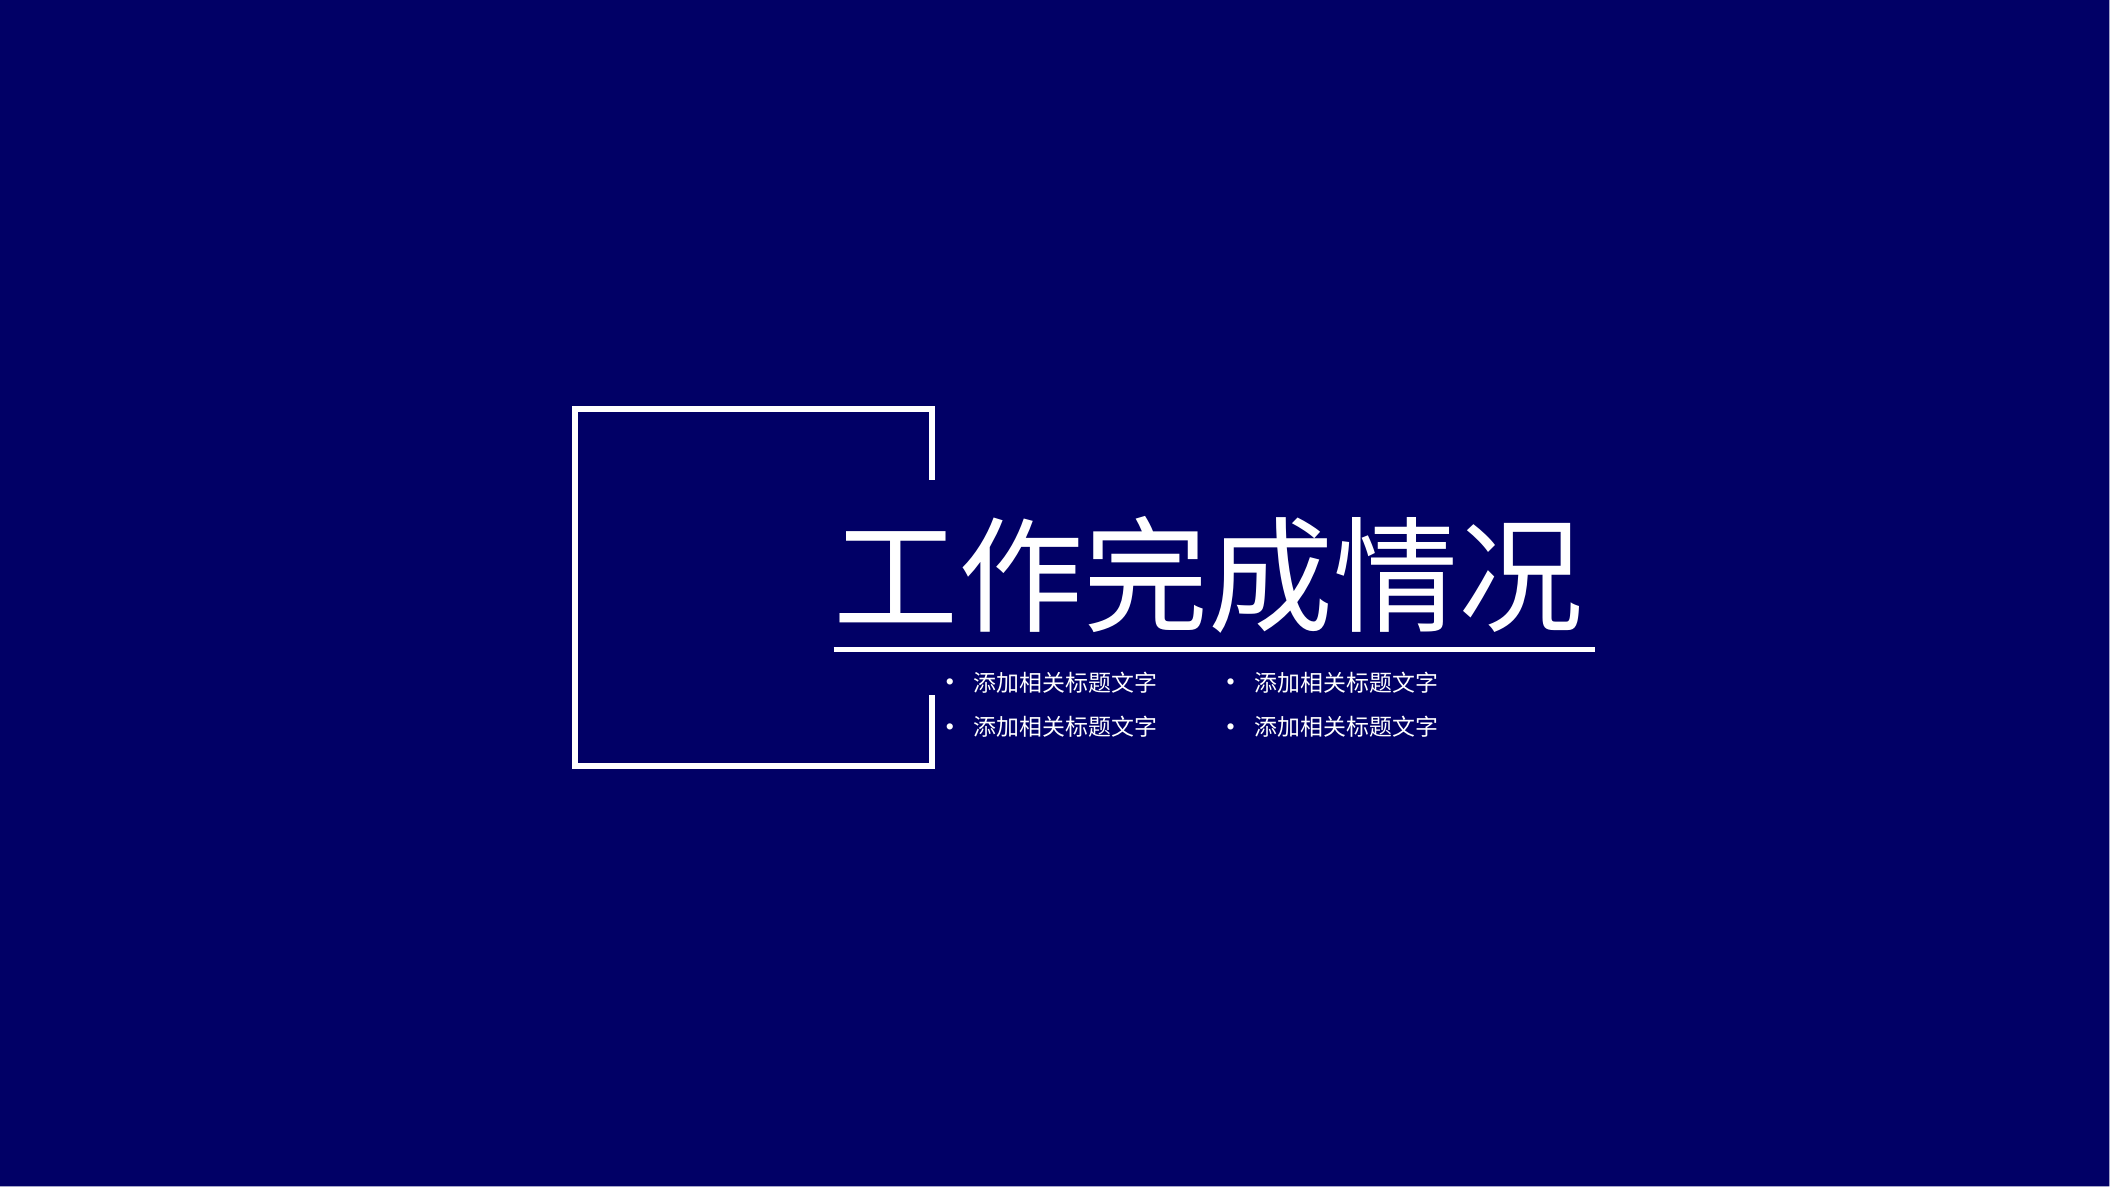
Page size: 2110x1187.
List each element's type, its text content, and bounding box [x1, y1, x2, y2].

text_box [574, 408, 933, 767]
text_box [0, 0, 2110, 1187]
text_box 添加相关标题文字 [1211, 660, 1454, 703]
text_box 添加相关标题文字 [1211, 705, 1454, 748]
text_box 添加相关标题文字 [931, 705, 1173, 748]
text_box 添加相关标题文字 [931, 660, 1173, 703]
